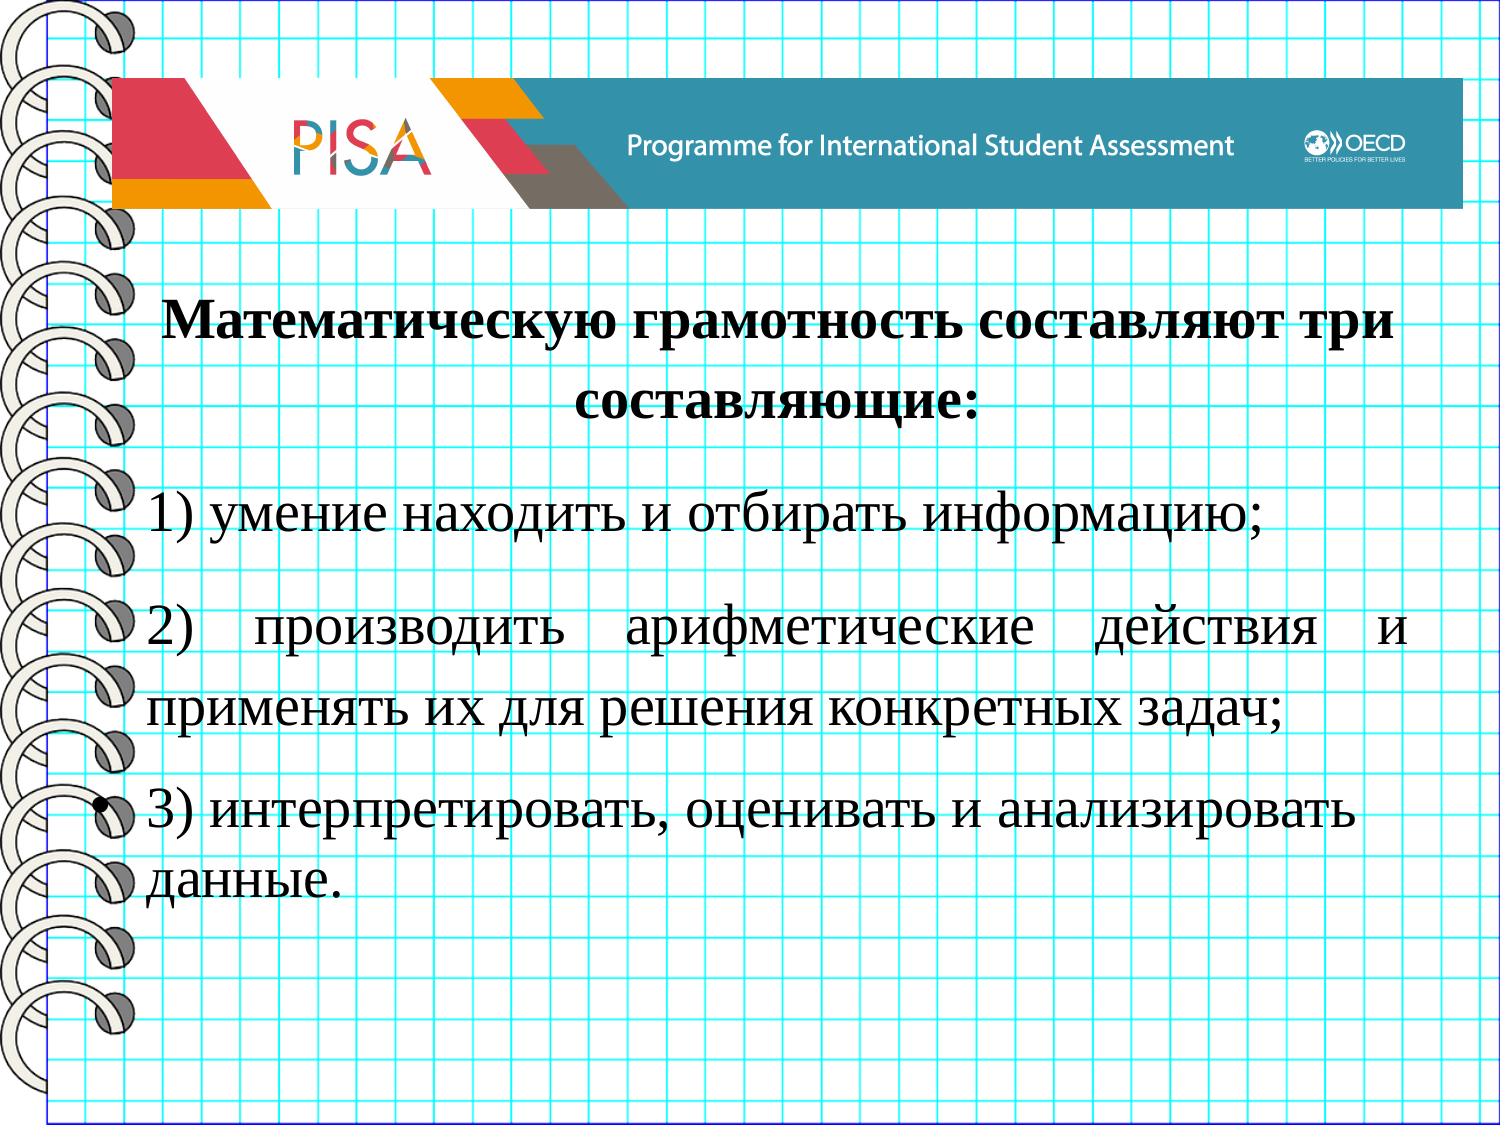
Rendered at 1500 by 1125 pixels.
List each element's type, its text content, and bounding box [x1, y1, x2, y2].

list Математическую грамотность составляют три составляющие: 1) умение находить и отбирать информацию; 2) производить арифметические действия и применять их для решения конкретных задач; 3) интерпретировать, оценивать и анализировать данные. [75, 262, 1425, 1005]
picture [0, 0, 1500, 1125]
